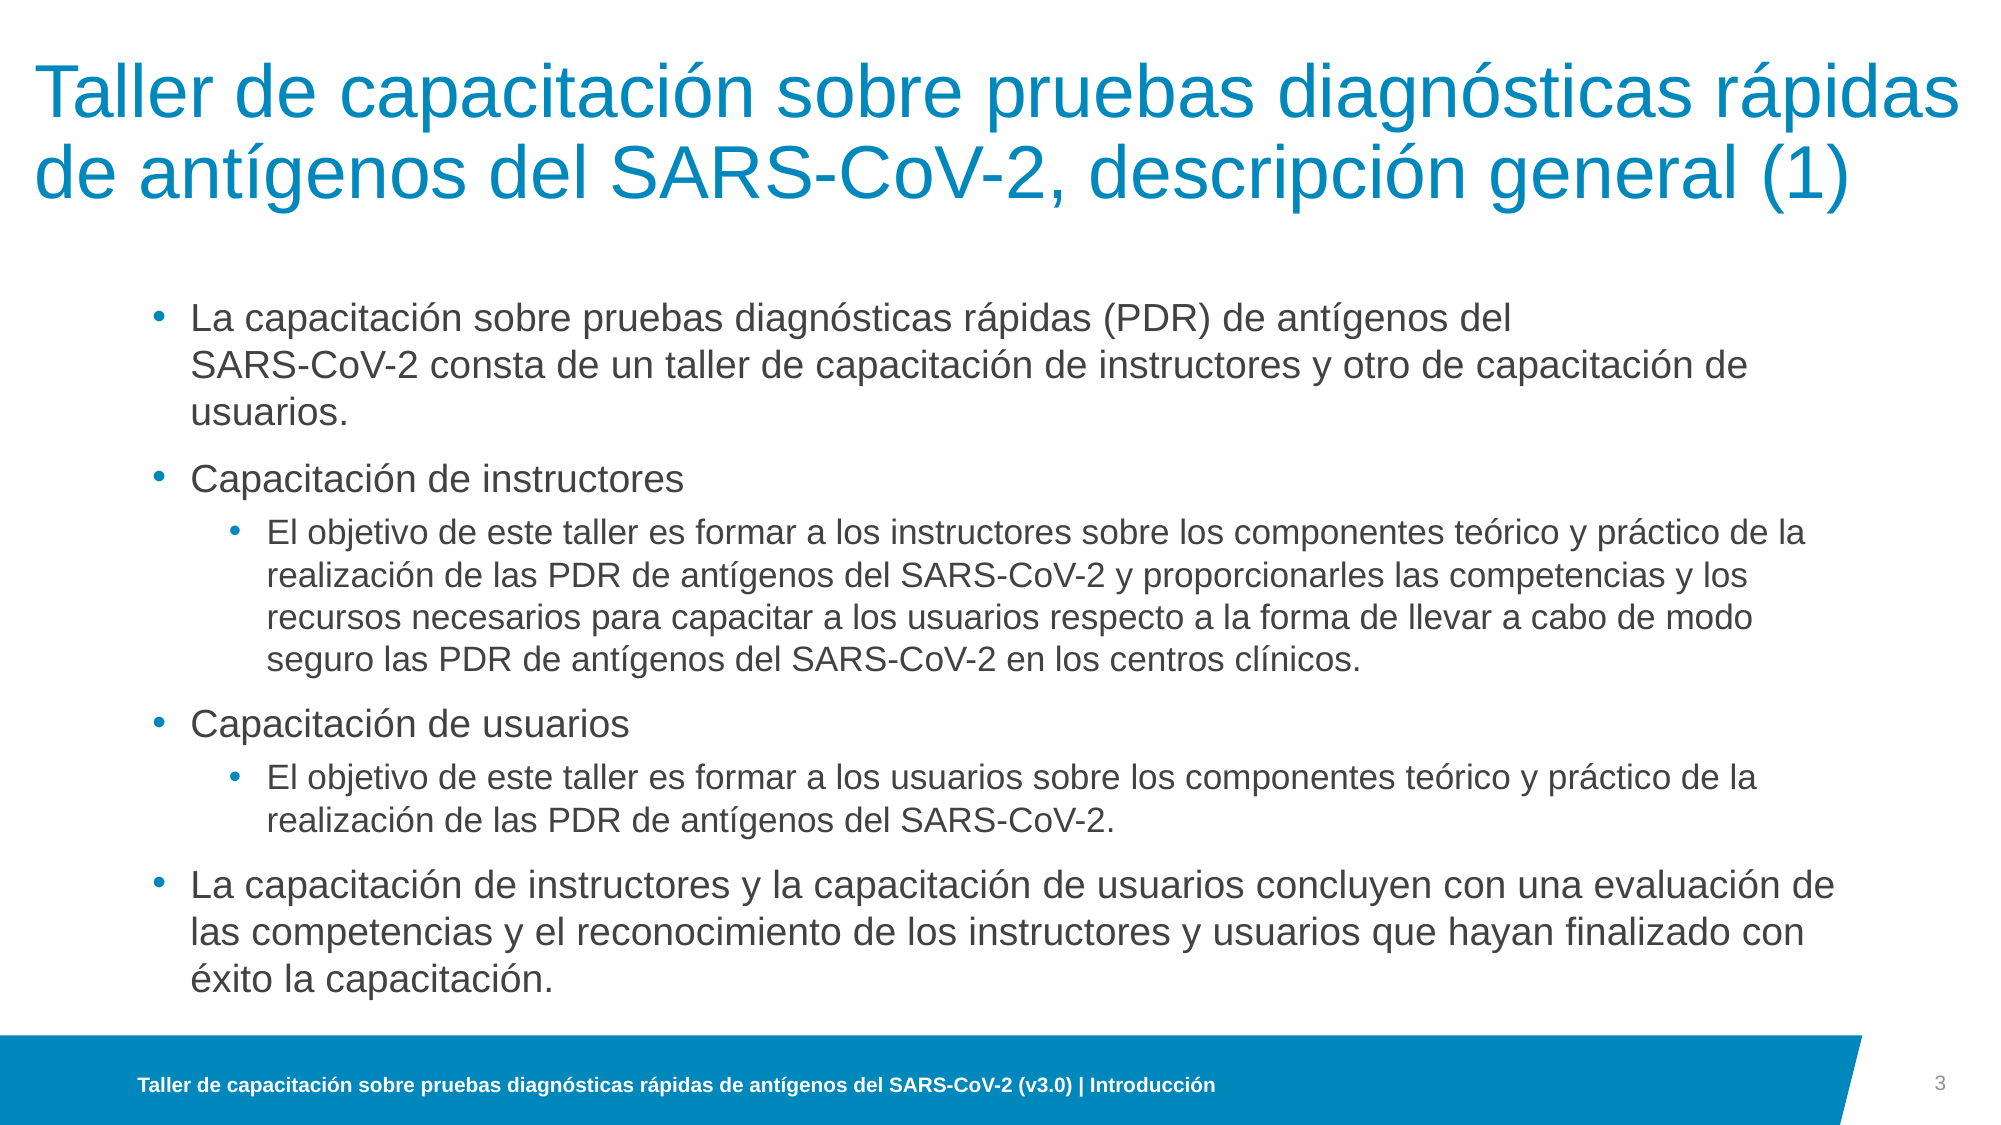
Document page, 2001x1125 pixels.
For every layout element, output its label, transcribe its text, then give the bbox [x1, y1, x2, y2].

list La capacitación sobre pruebas diagnósticas rápidas (PDR) de antígenos del SARS-CoV-2 consta de un taller de capacitación de instructores y otro de capacitación de usuarios. Capacitación de instructores El objetivo de este taller es formar a los instructores sobre los componentes teórico y práctico de la realización de las PDR de antígenos del SARS-CoV-2 y proporcionarles las competencias y los recursos necesarios para capacitar a los usuarios respecto a la forma de llevar a cabo de modo seguro las PDR de antígenos del SARS-CoV-2 en los centros clínicos. Capacitación de usuarios El objetivo de este taller es formar a los usuarios sobre los componentes teórico y práctico de la realización de las PDR de antígenos del SARS-CoV-2. La capacitación de instructores y la capacitación de usuarios concluyen con una evaluación de las competencias y el reconocimiento de los instructores y usuarios que hayan finalizado con éxito la capacitación. [137, 284, 1863, 1014]
title Taller de capacitación sobre pruebas diagnósticas rápidas de antígenos del SARS-CoV-2, descripción general (1) [34, 59, 1966, 215]
slide_number 3 [1862, 1035, 1947, 1125]
footer Taller de capacitación sobre pruebas diagnósticas rápidas de antígenos del SARS-CoV-2 (v3.0) | Introducción [137, 1042, 1338, 1125]
